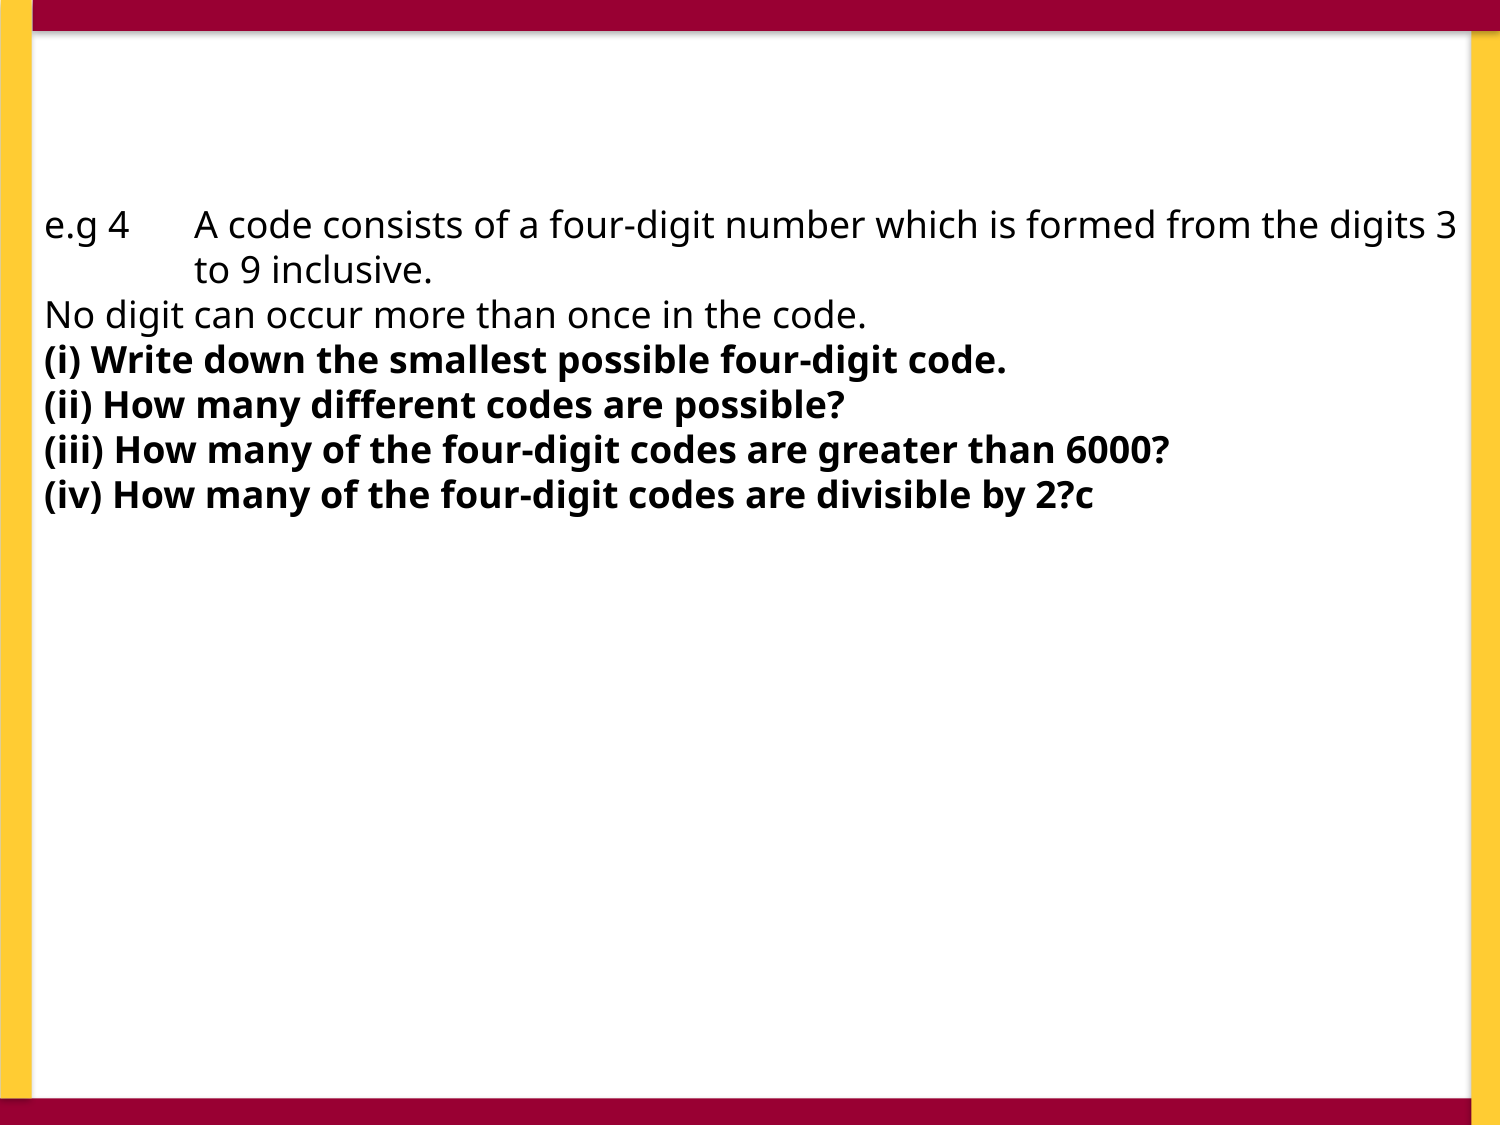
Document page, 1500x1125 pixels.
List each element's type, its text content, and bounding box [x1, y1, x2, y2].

text_box e.g 4 A code consists of a four-digit number which is formed from the digits 3 to 9 inclusive. No digit can occur more than once in the code. (i) Write down the smallest possible four-digit code. (ii) How many different codes are possible? (iii) How many of the four-digit codes are greater than 6000? (iv) How many of the four-digit codes are divisible by 2?c [29, 193, 1500, 524]
